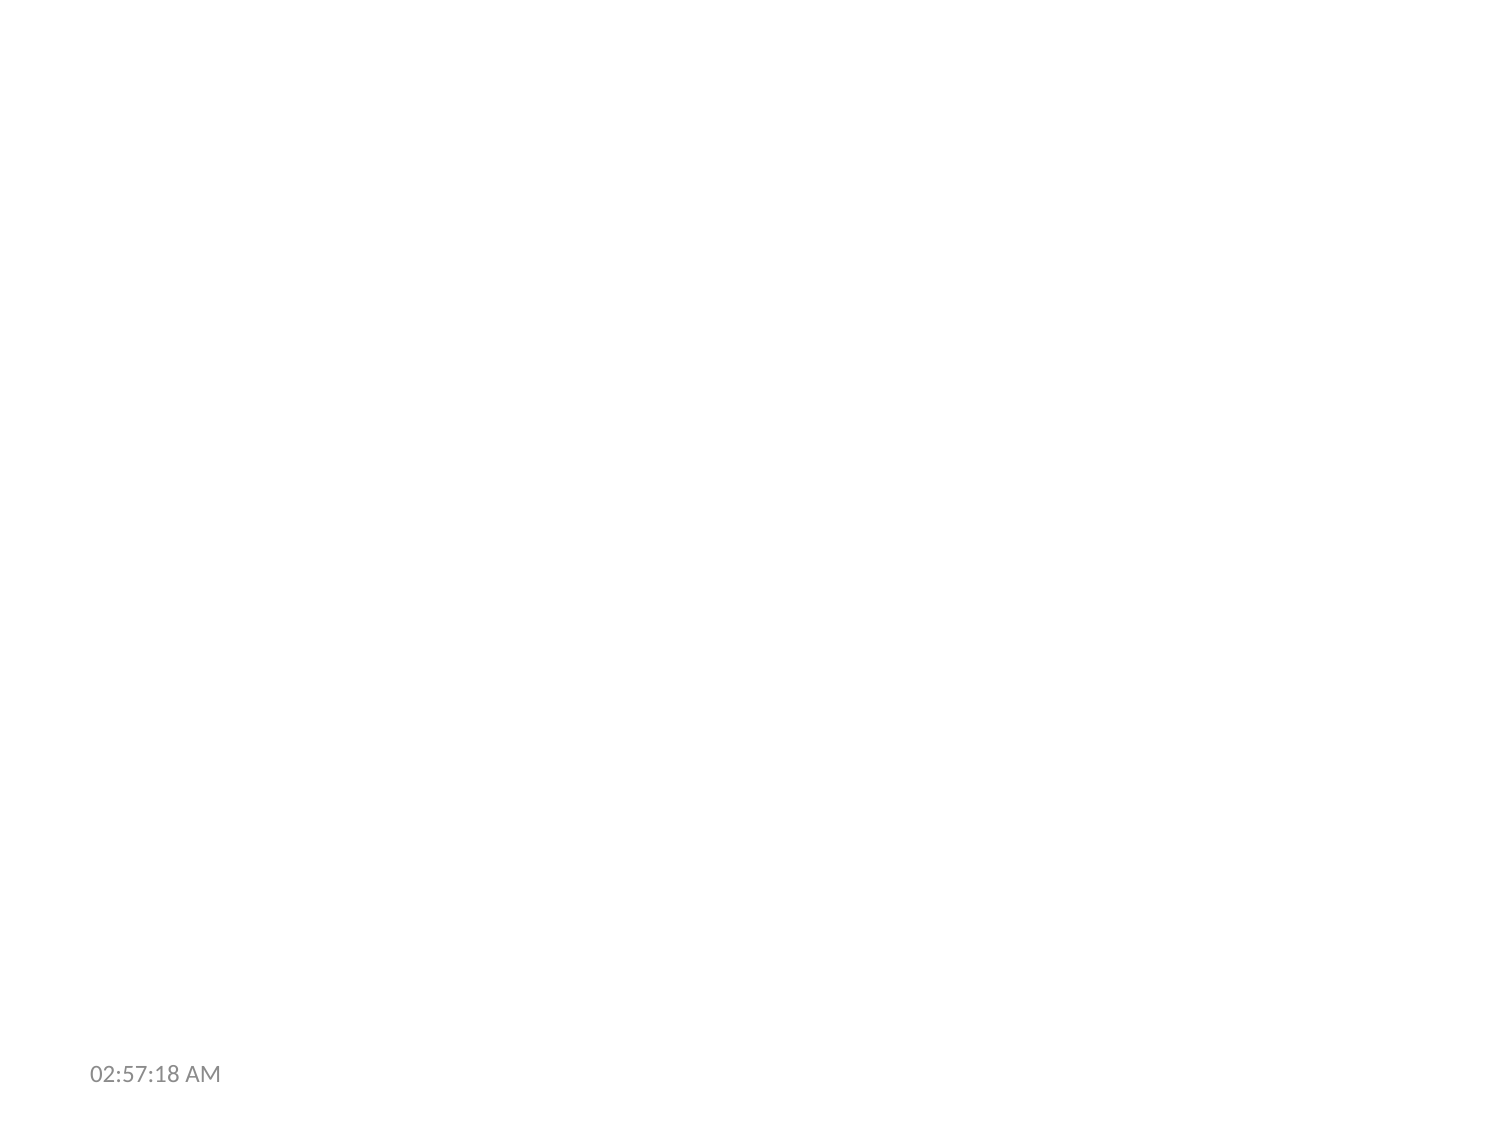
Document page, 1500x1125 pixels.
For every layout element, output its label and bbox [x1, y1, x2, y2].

slide_number [75, 1042, 425, 1103]
